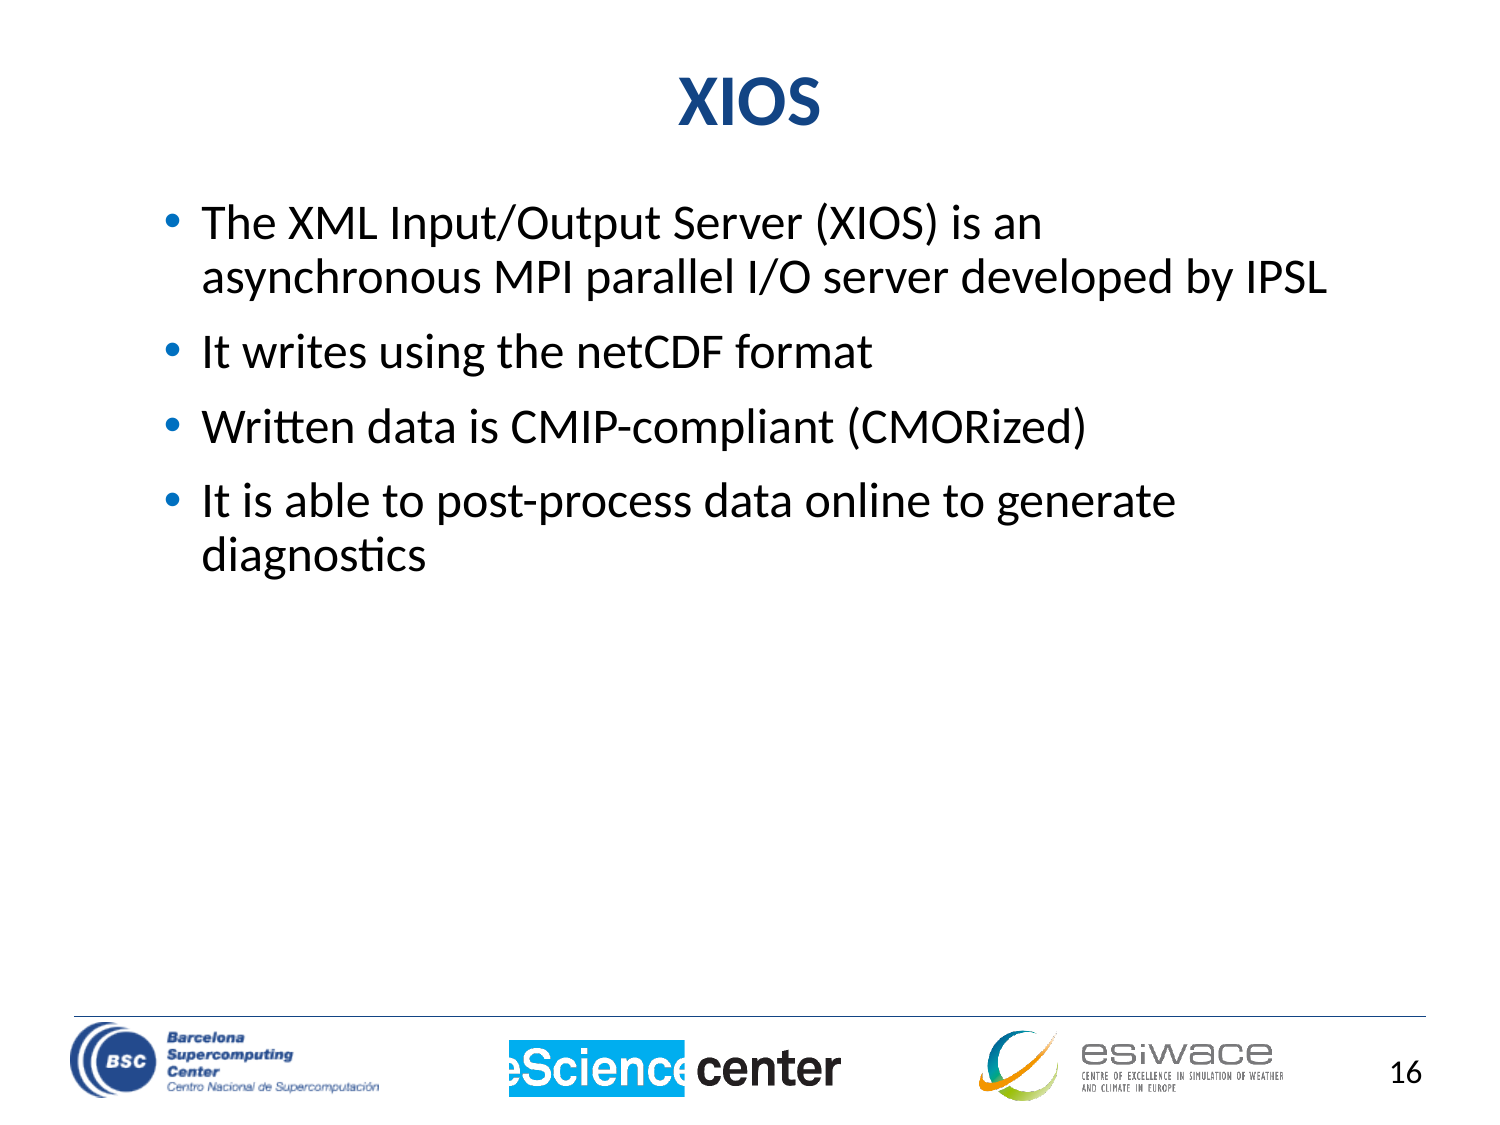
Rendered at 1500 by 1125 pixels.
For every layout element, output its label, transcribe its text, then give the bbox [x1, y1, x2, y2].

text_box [73, 1016, 1438, 1103]
title XIOS [192, 45, 1308, 159]
list The XML Input/Output Server (XIOS) is an asynchronous MPI parallel I/O server developed by IPSL It writes using the netCDF format Written data is CMIP-compliant (CMORized) It is able to post-process data online to generate diagnostics [140, 166, 1360, 1006]
